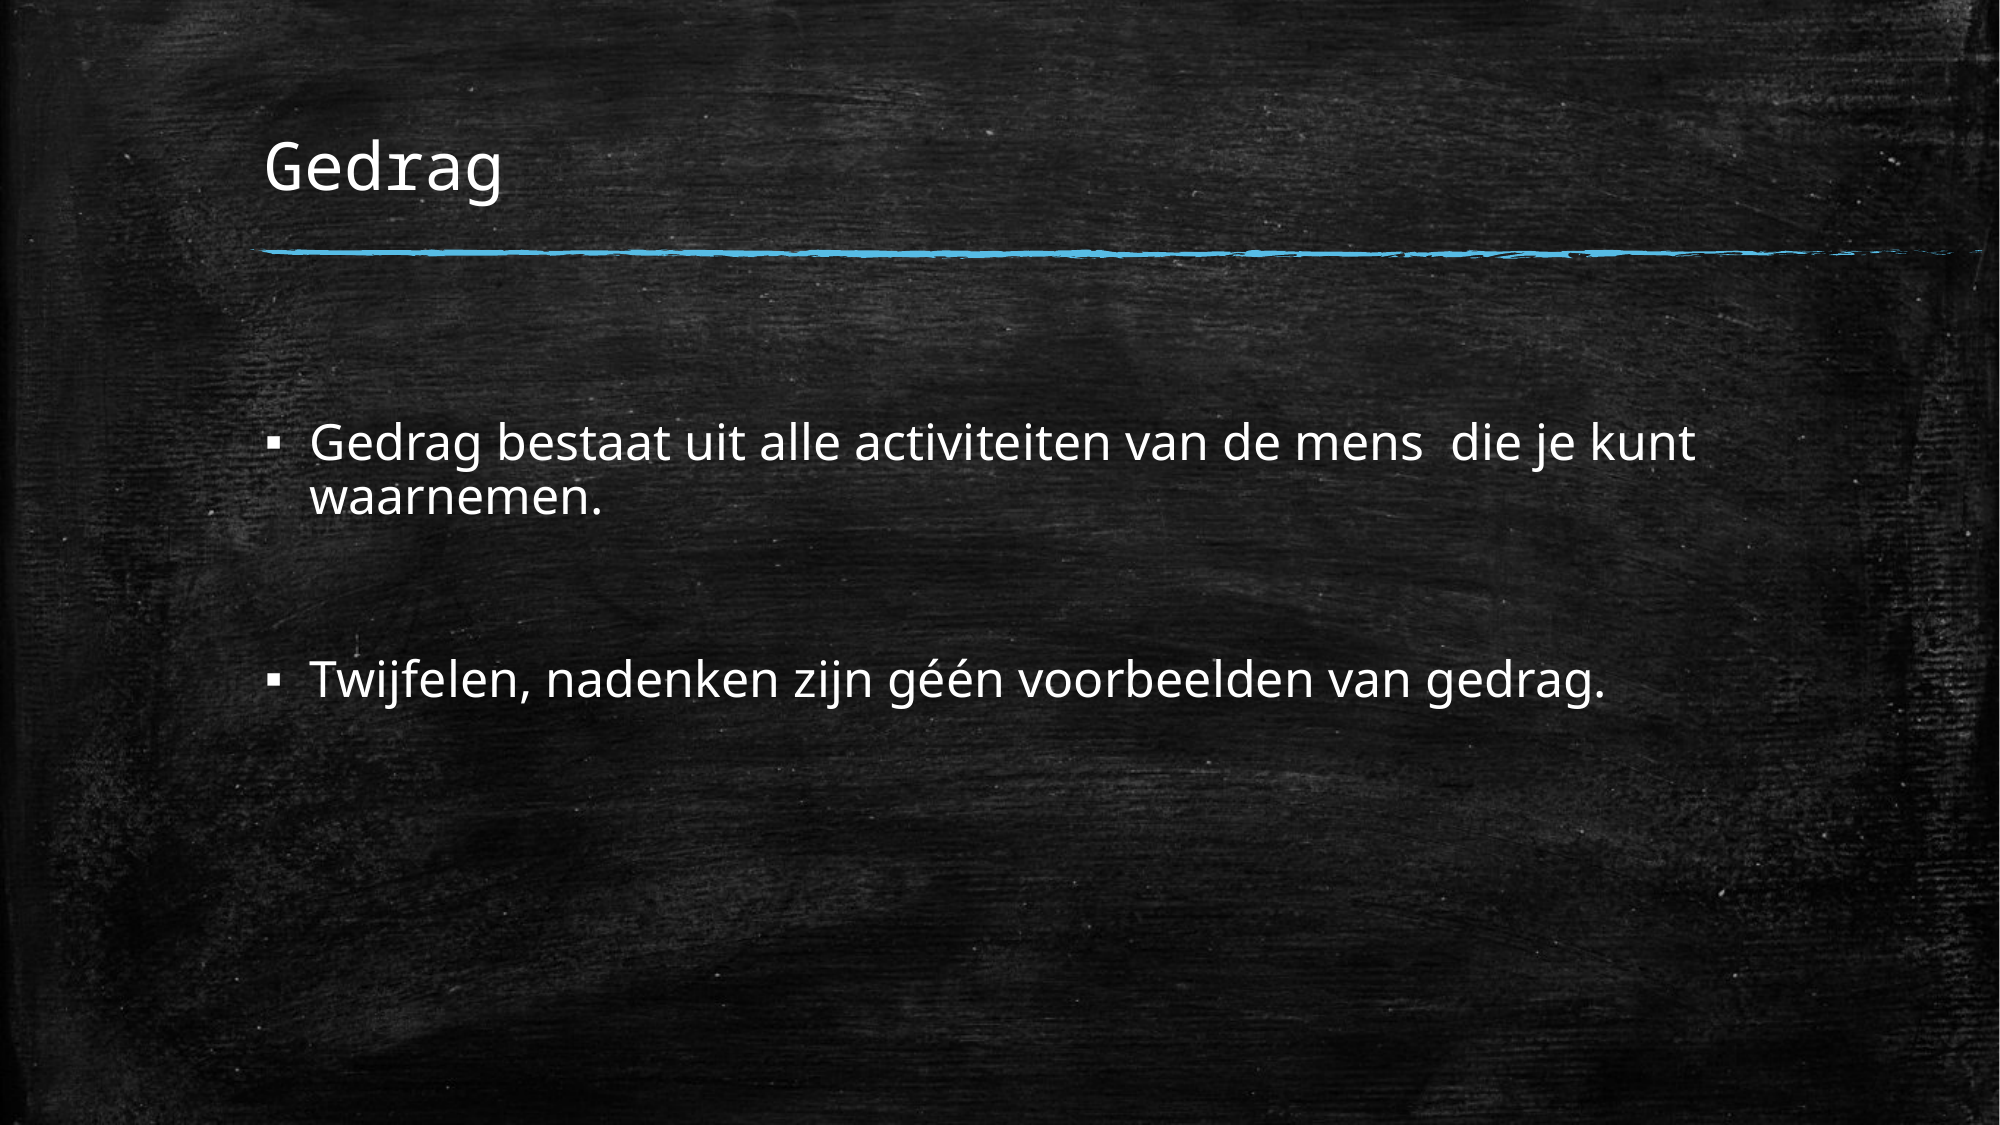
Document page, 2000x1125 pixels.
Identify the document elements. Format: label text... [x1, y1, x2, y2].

list Gedrag bestaat uit alle activiteiten van de mens die je kunt waarnemen. Twijfelen, nadenken zijn géén voorbeelden van gedrag. [249, 312, 1750, 1013]
title Gedrag [249, 45, 1750, 213]
